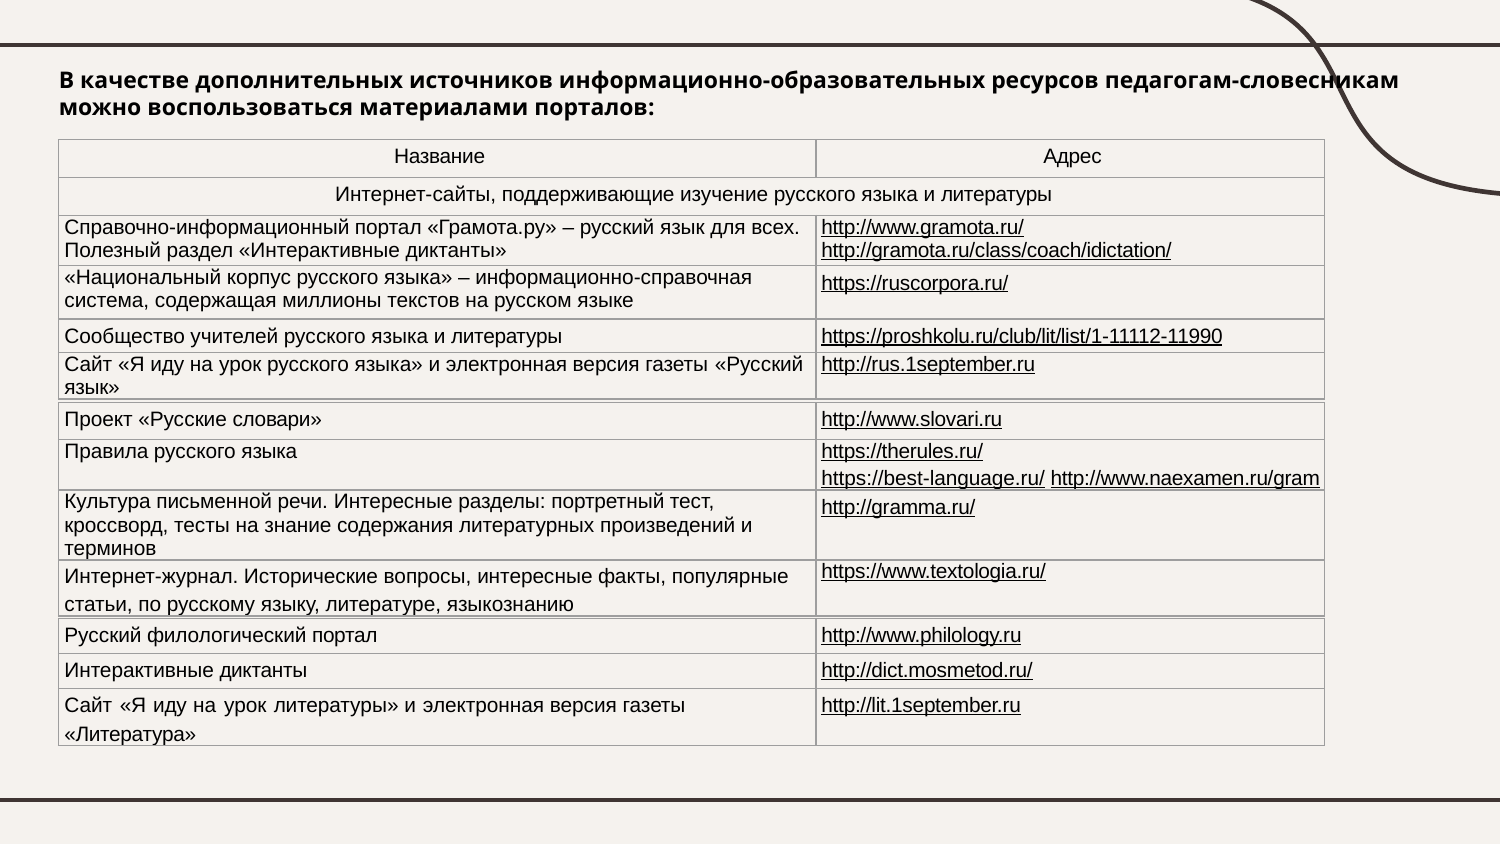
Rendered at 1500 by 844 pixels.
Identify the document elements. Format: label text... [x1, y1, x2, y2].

list В качестве дополнительных источников информационно-образовательных ресурсов педагогам-словесникам можно воспользоваться материалами порталов: [24, 50, 1478, 788]
table_header http://www.slovari.ru [817, 403, 1324, 439]
table_cell Интернет-сайты, поддерживающие изучение русского языка и литературы [59, 178, 1324, 215]
table_header Название [59, 140, 815, 177]
text_box [851, 566, 882, 618]
table_cell https://proshkolu.ru/club/lit/list/1-11112-11990 [817, 320, 1324, 352]
table_cell https://ruscorpora.ru/ [817, 266, 1324, 318]
table_cell Сообщество учителей русского языка и литературы [59, 320, 815, 352]
table_header http://www.philology.ru [817, 619, 1324, 653]
table_cell Интернет-журнал. Исторические вопросы, интересные факты, популярные статьи, по русскому языку, литературе, языкознанию [59, 561, 815, 615]
table_cell Культура письменной речи. Интересные разделы: портретный тест, кроссворд, тесты на знание содержания литературных произведений и терминов [59, 491, 815, 559]
table_cell http://lit.1september.ru [817, 689, 1324, 745]
table_cell http://gramma.ru/ [817, 491, 1324, 559]
table_cell Справочно-информационный портал «Грамота.ру» – русский язык для всех. Полезный раздел «Интерактивные диктанты» [59, 216, 815, 265]
table_cell https://therules.ru/ https://best-language.ru/ http://www.naexamen.ru/gram [817, 440, 1324, 489]
table_cell «Национальный корпус русского языка» – информационно-справочная система, содержащая миллионы текстов на русском языке [59, 266, 815, 318]
table_cell http://www.gramota.ru/ http://gramota.ru/class/coach/idictation/ [817, 216, 1324, 265]
table_cell http://rus.1september.ru [817, 353, 1324, 398]
table_cell Сайт «Я иду на урок русского языка» и электронная версия газеты «Русский язык» [59, 353, 815, 398]
table_header Русский филологический портал [59, 619, 815, 653]
table_cell http://dict.mosmetod.ru/ [817, 654, 1324, 688]
table_cell Интерактивные диктанты [59, 654, 815, 688]
table_cell https://www.textologia.ru/ [817, 561, 1324, 615]
table_cell Сайт «Я иду на урок литературы» и электронная версия газеты «Литература» [59, 689, 815, 745]
table_header Адрес [817, 140, 1324, 177]
table_cell Правила русского языка [59, 440, 815, 489]
table_header Проект «Русские словари» [59, 403, 815, 439]
